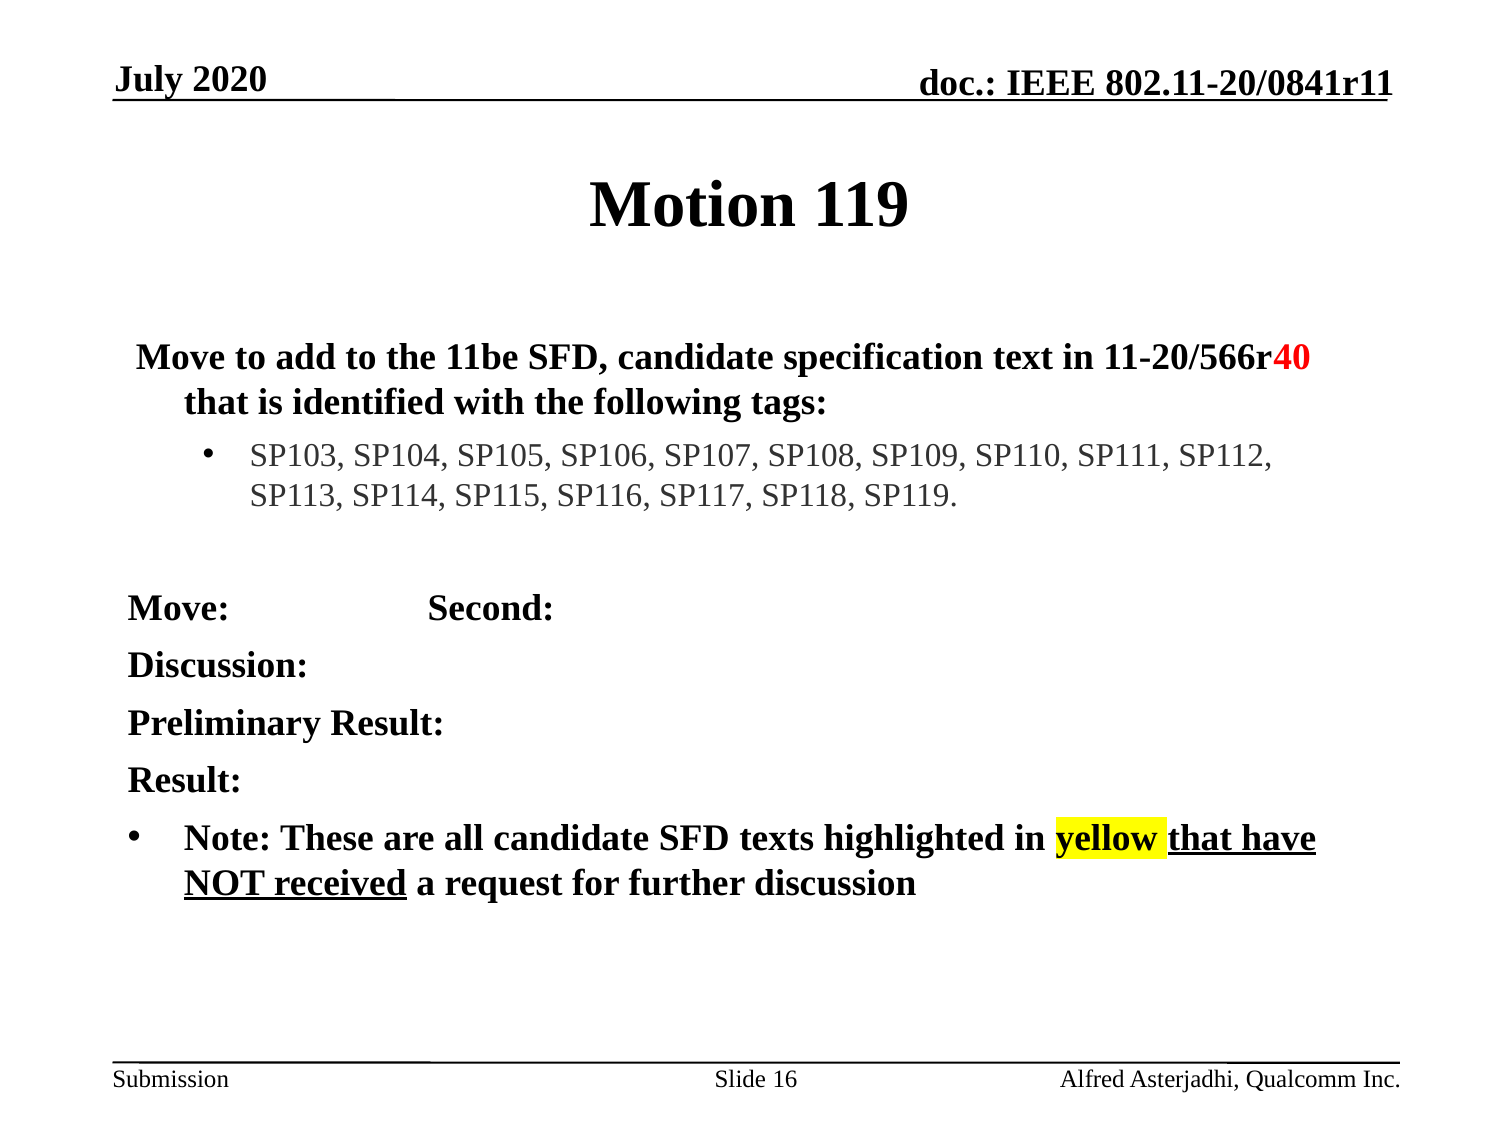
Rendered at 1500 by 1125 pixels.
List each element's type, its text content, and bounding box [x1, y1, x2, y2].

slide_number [114, 54, 423, 100]
slide_number Slide 16 [712, 1061, 800, 1123]
footer Alfred Asterjadhi, Qualcomm Inc. [878, 1061, 1402, 1093]
title Motion 119 [112, 112, 1388, 288]
list Move to add to the 11be SFD, candidate specification text in 11-20/566r40 that is identified with the following tags: SP103, SP104, SP105, SP106, SP107, SP108, SP109, SP110, SP111, SP112, SP113, SP114, SP115, SP116, SP117, SP118, SP119. Move: Second: Discussion: Preliminary Result: Result: Note: These are all candidate SFD texts highlighted in yellow that have NOT received a request for further discussion [112, 324, 1388, 1000]
